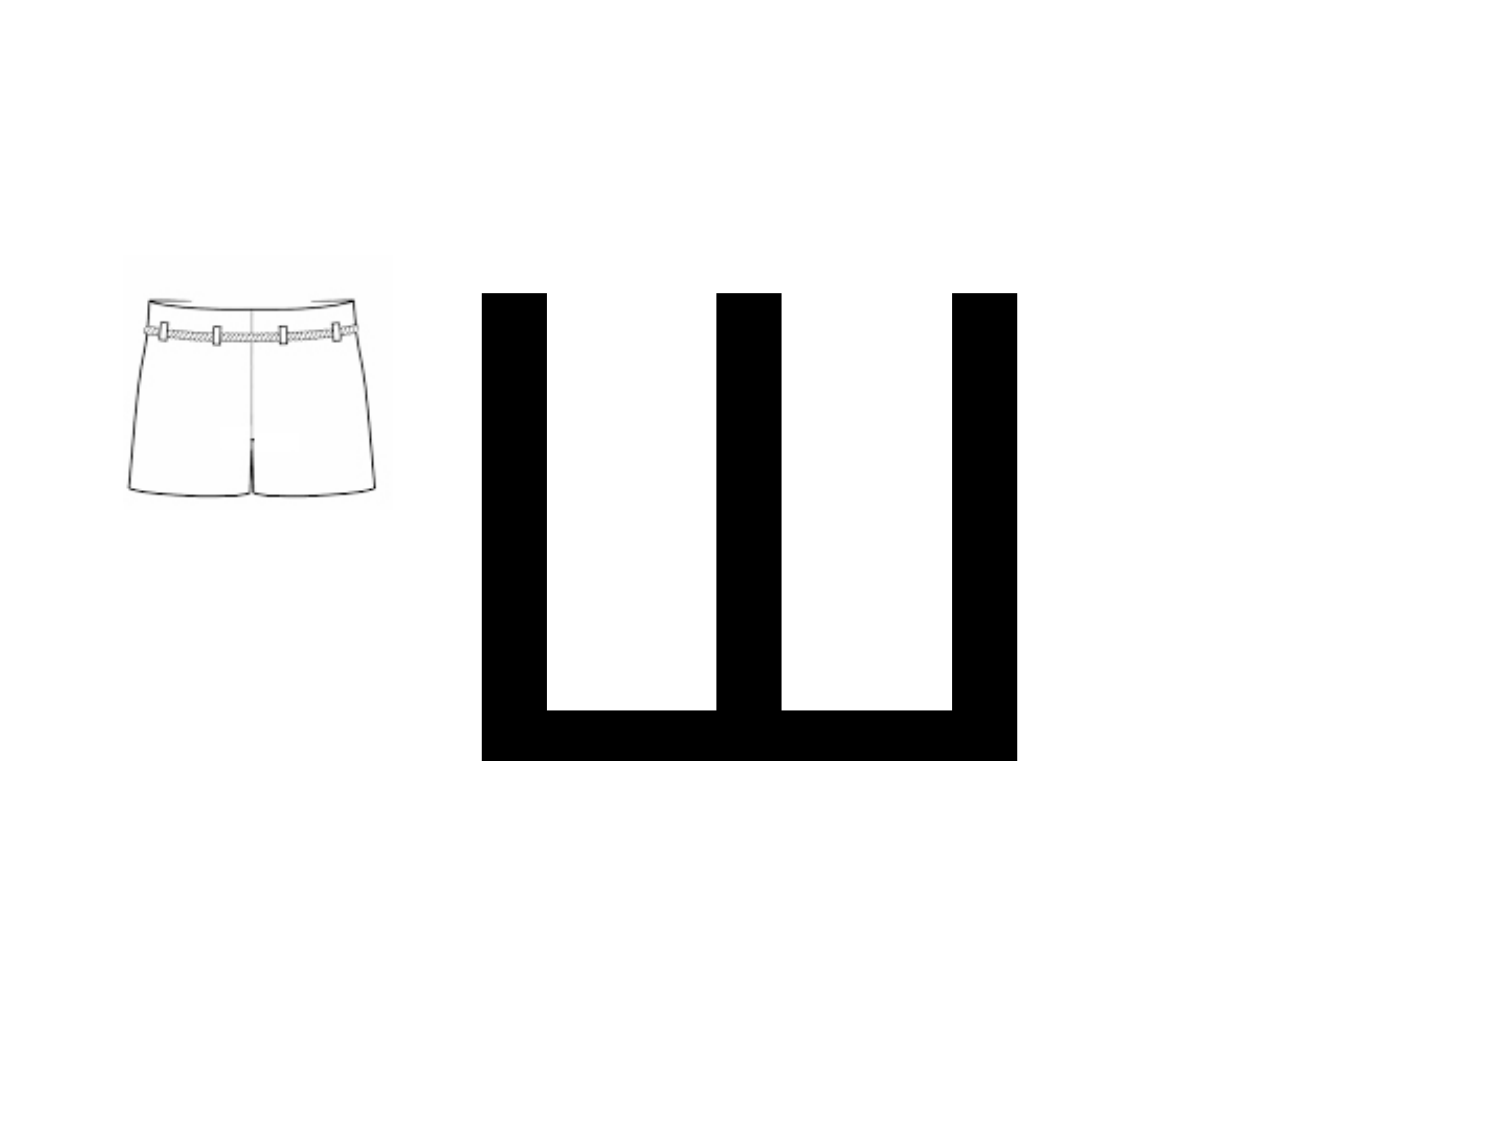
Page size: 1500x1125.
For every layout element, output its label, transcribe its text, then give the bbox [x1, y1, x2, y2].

title Ш [112, 349, 1388, 591]
picture [123, 255, 393, 510]
